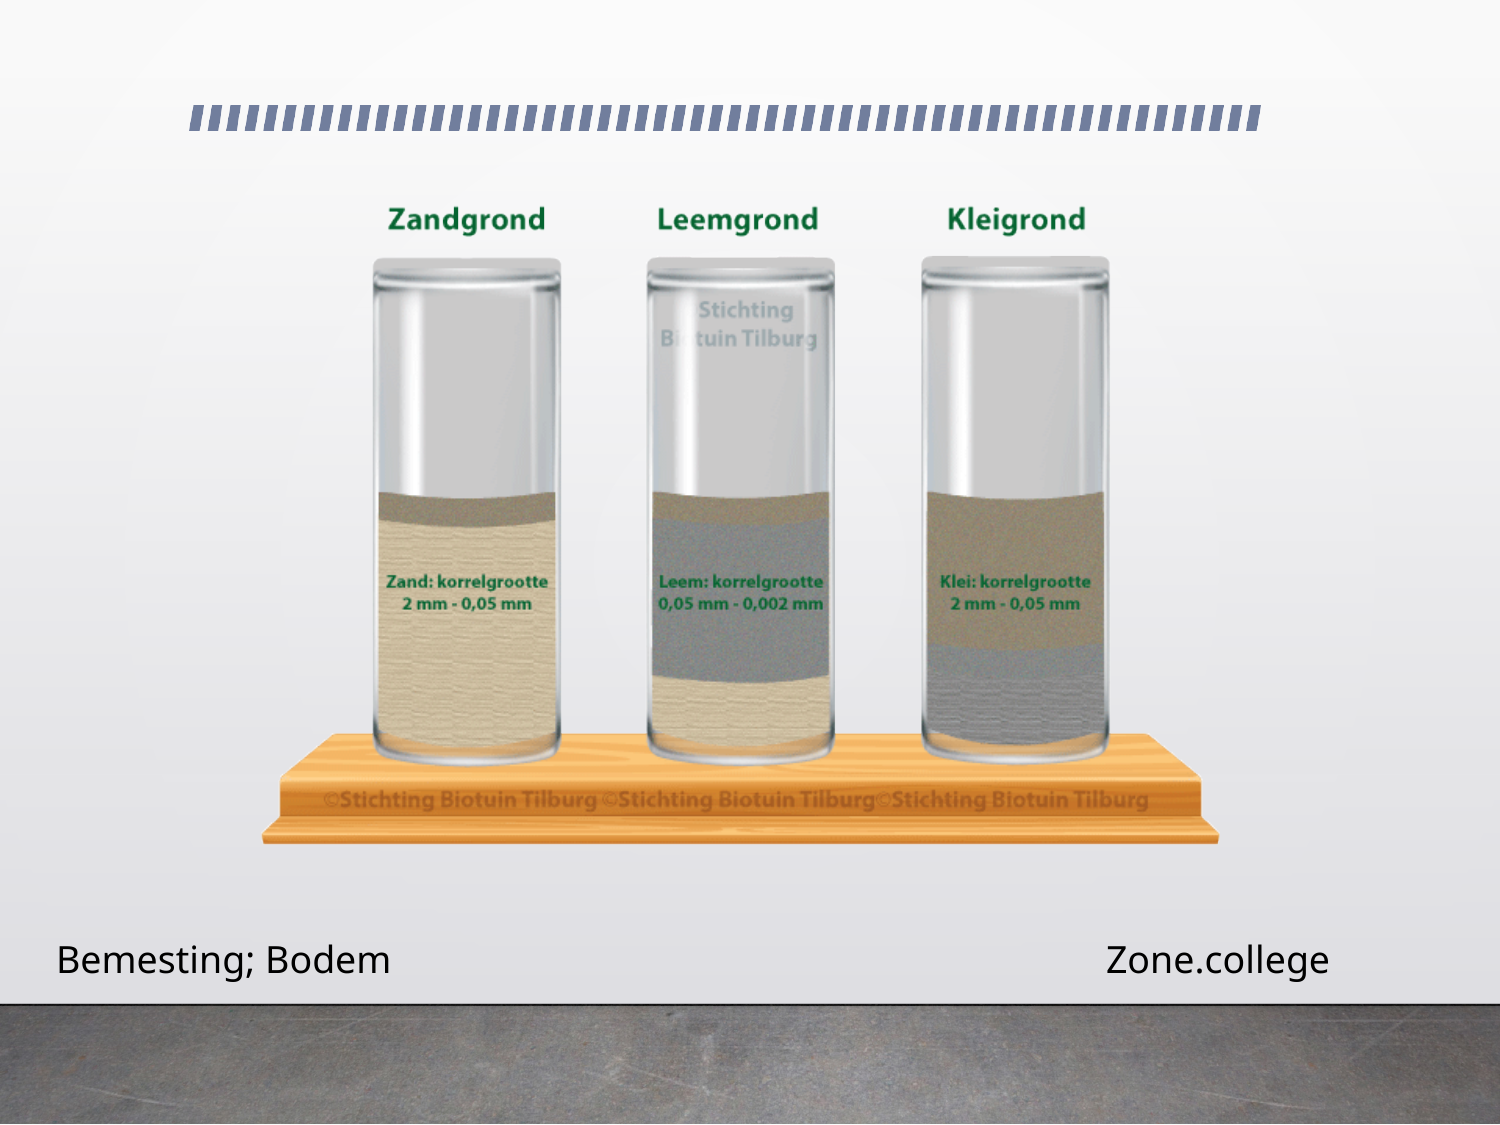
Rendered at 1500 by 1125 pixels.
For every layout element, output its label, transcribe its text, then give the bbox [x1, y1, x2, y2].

picture [170, 101, 1281, 887]
text_box Bemesting; Bodem Zone.college [41, 928, 1377, 989]
picture [0, 1004, 1500, 1124]
